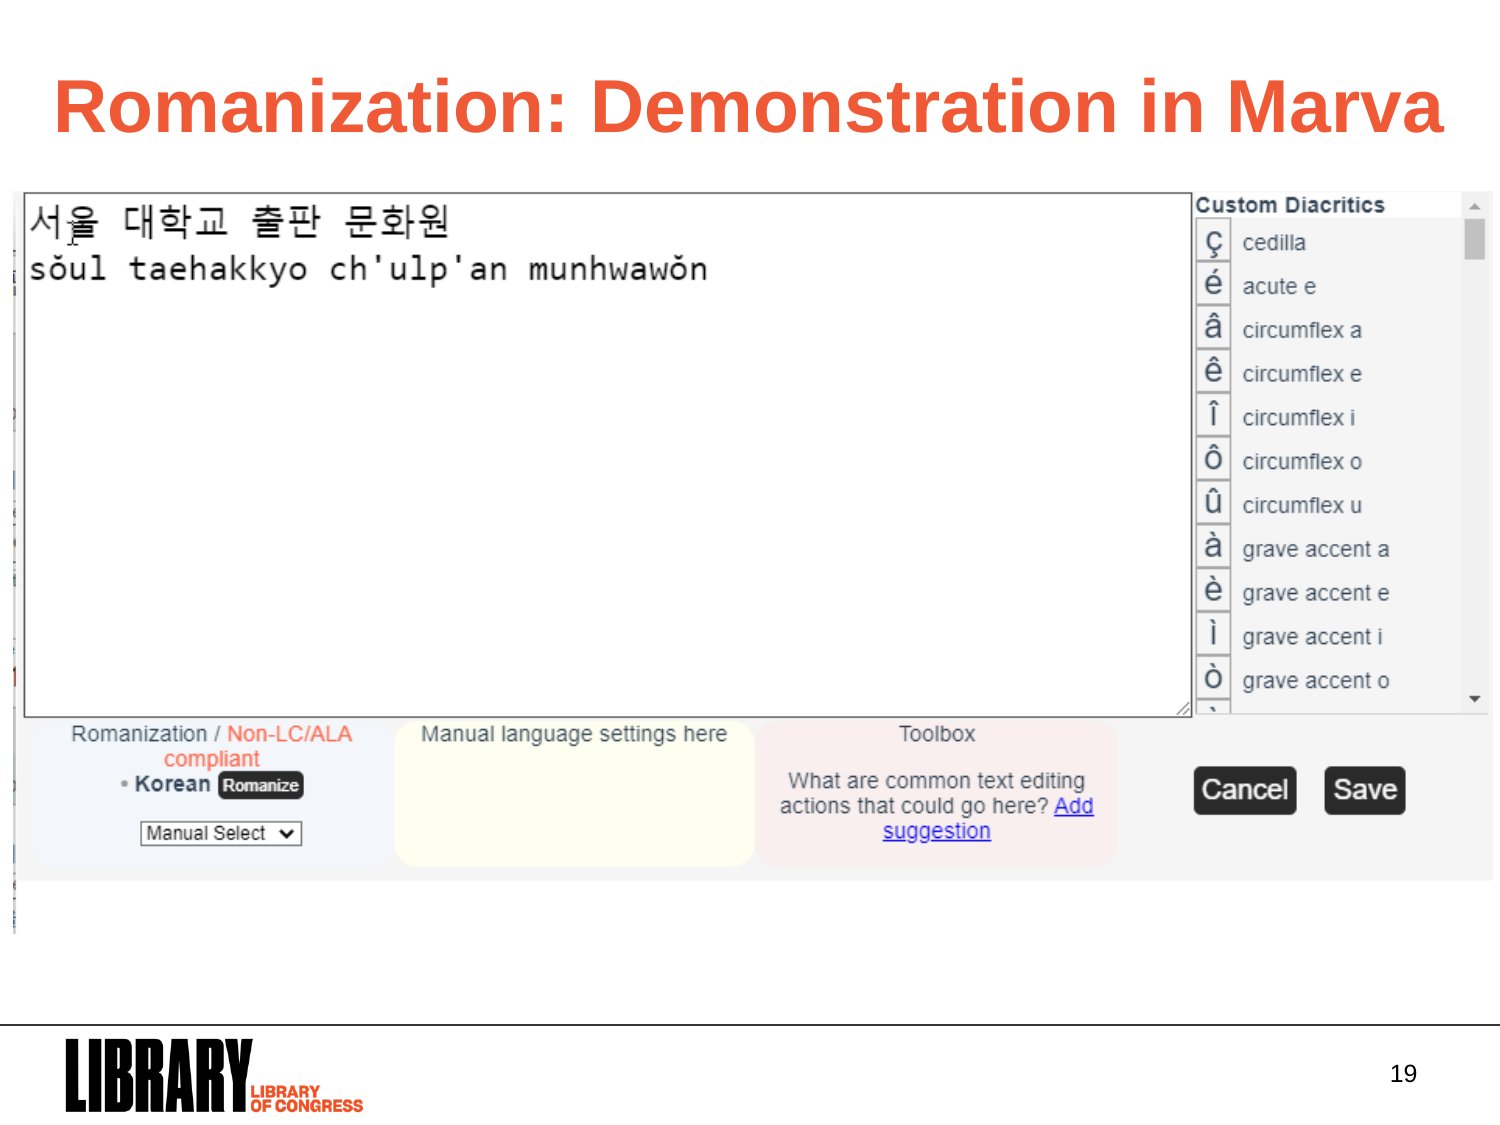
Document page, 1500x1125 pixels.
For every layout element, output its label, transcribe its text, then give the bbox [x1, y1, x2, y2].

text_box Romanization: Demonstration in Marva [38, 49, 1500, 155]
picture [62, 1035, 366, 1115]
picture [13, 191, 1494, 934]
